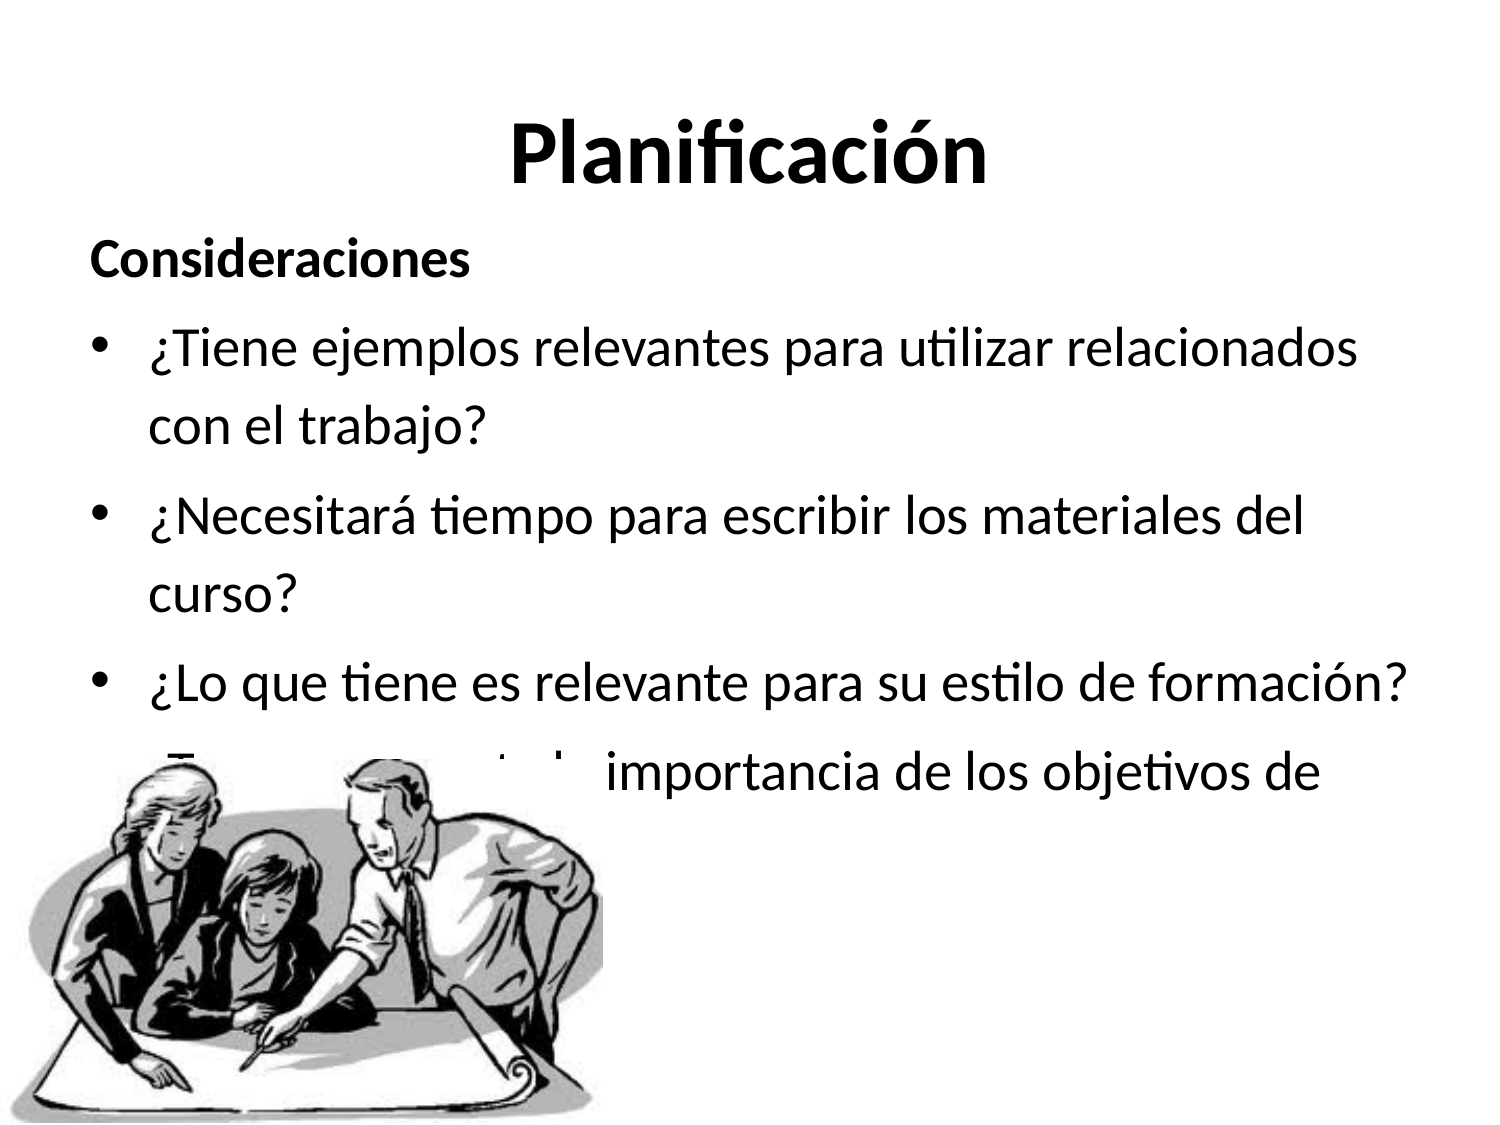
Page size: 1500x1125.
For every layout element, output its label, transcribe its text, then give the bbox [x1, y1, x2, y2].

list Consideraciones ¿Tiene ejemplos relevantes para utilizar relacionados con el trabajo? ¿Necesitará tiempo para escribir los materiales del curso? ¿Lo que tiene es relevante para su estilo de formación? ¡Tenga en cuenta la importancia de los objetivos de aprendizaje! [74, 202, 1459, 946]
title Planificación [74, 61, 1426, 202]
picture [0, 759, 603, 1123]
